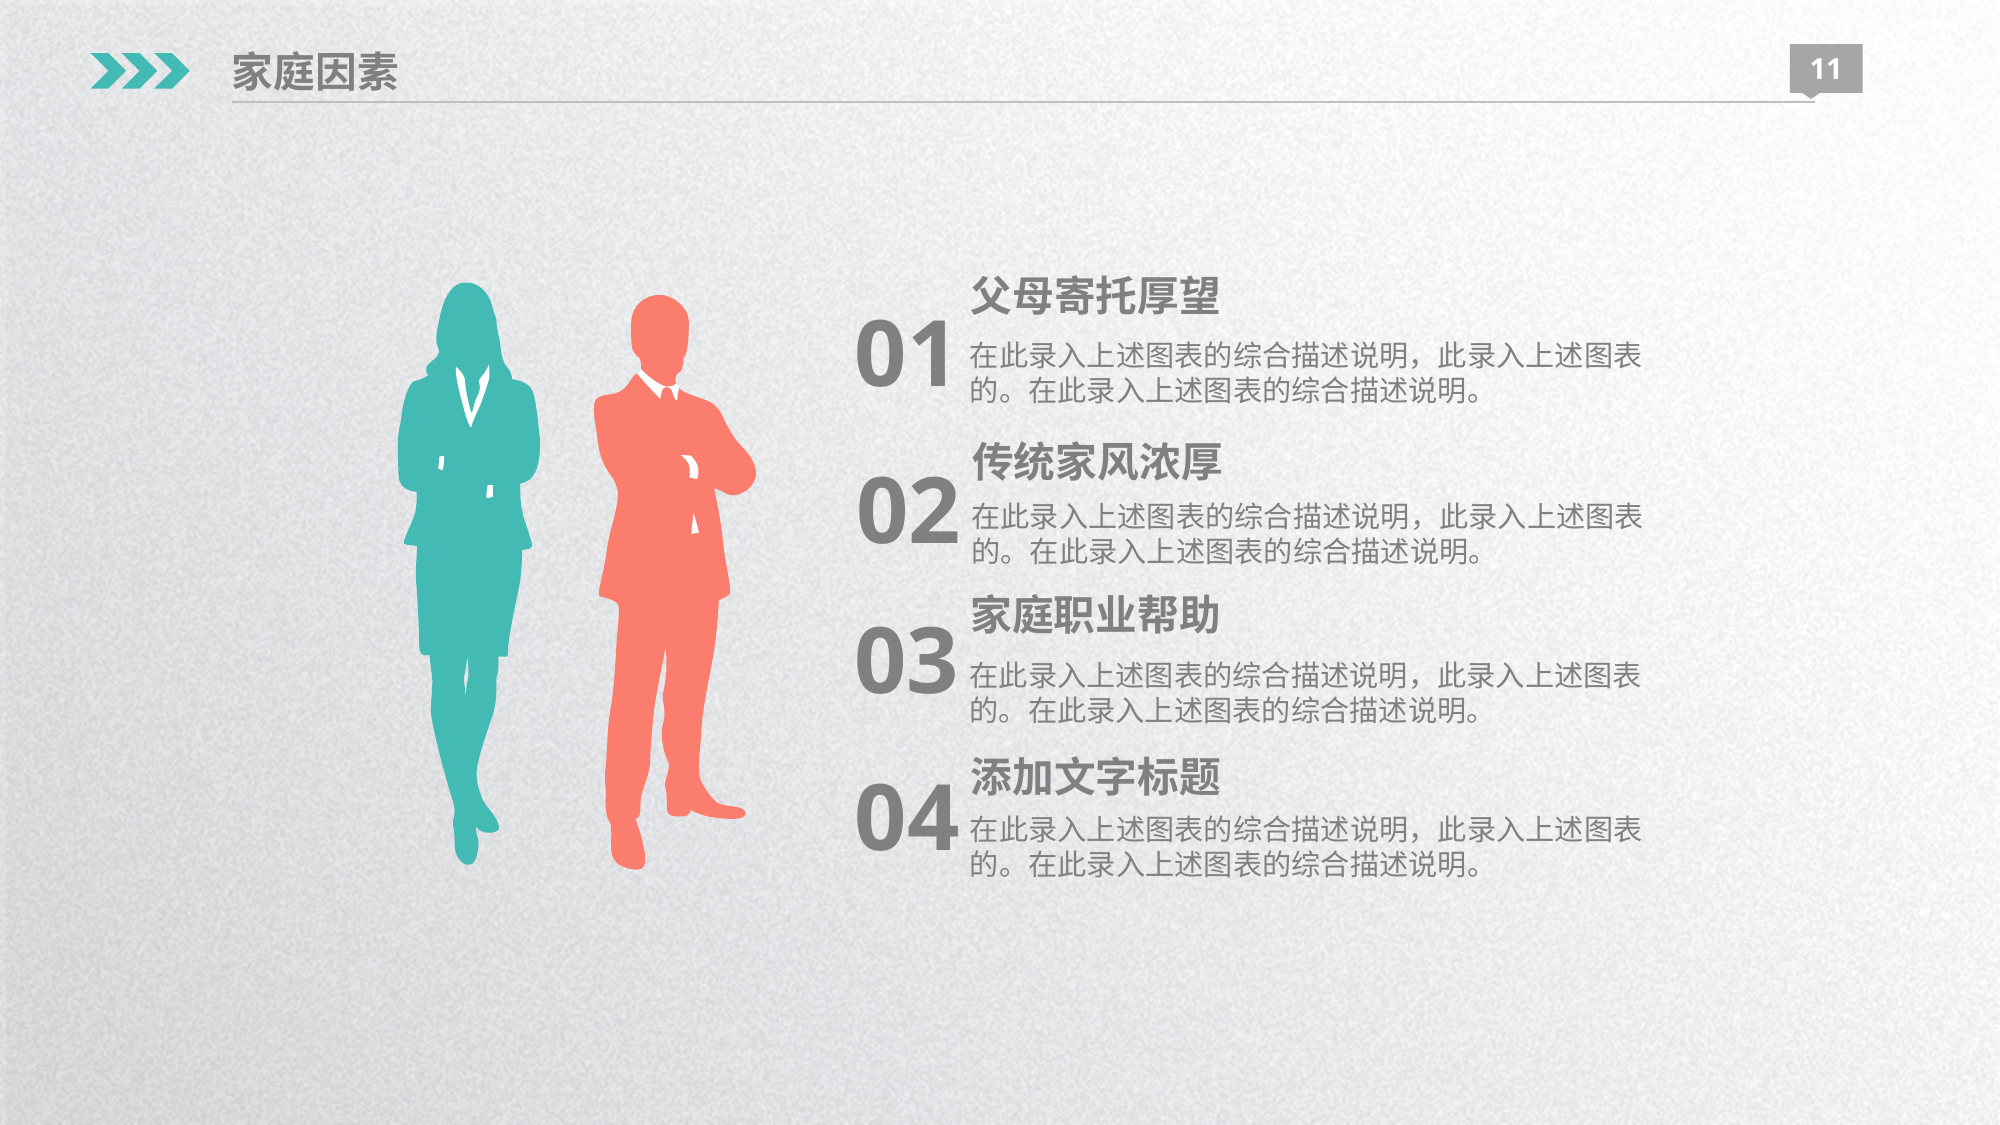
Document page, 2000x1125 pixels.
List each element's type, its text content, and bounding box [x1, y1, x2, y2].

text_box 04 [854, 759, 960, 870]
text_box 02 [856, 451, 962, 562]
text_box 01 [854, 294, 960, 405]
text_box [90, 52, 191, 89]
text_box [397, 281, 542, 865]
text_box [1787, 42, 1865, 101]
text_box 03 [854, 601, 960, 712]
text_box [969, 588, 1667, 729]
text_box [969, 749, 1667, 882]
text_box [590, 294, 759, 870]
picture [0, 0, 2000, 1125]
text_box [971, 434, 1667, 570]
text_box 家庭因素 [220, 39, 492, 102]
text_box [969, 269, 1667, 408]
text_box 11 [1789, 44, 1863, 92]
